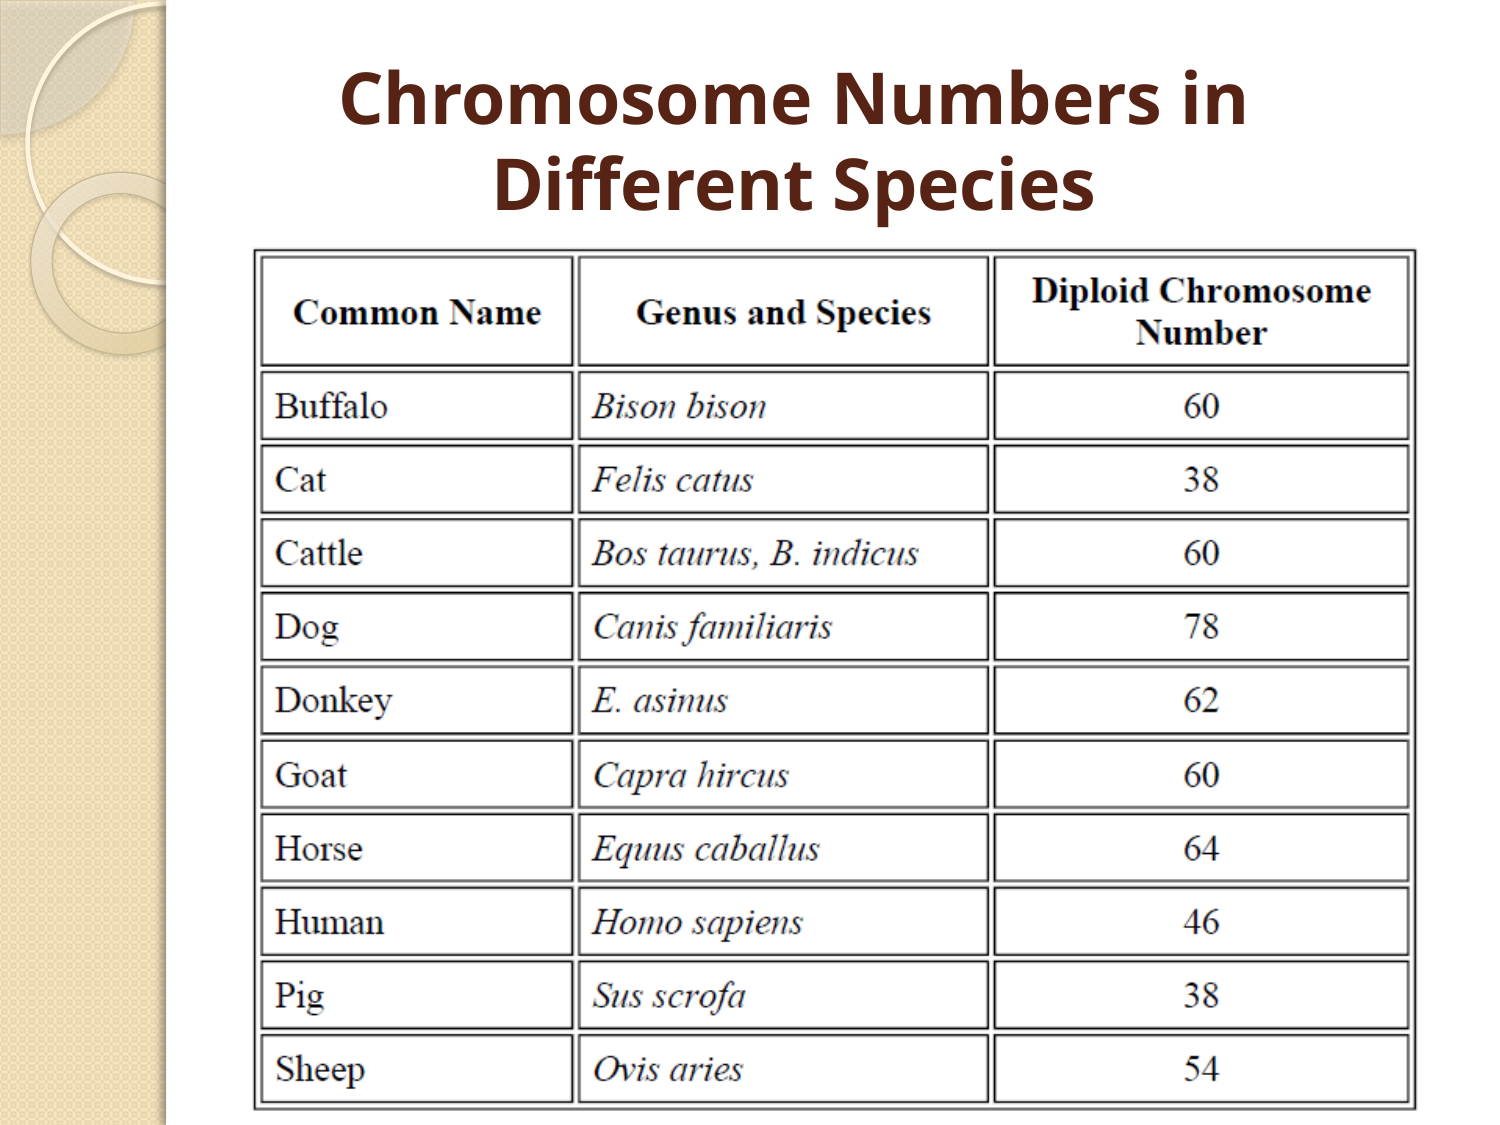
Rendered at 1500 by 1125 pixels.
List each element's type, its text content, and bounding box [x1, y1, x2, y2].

title Chromosome Numbers in Different Species [162, 45, 1425, 233]
picture [237, 234, 1432, 1125]
